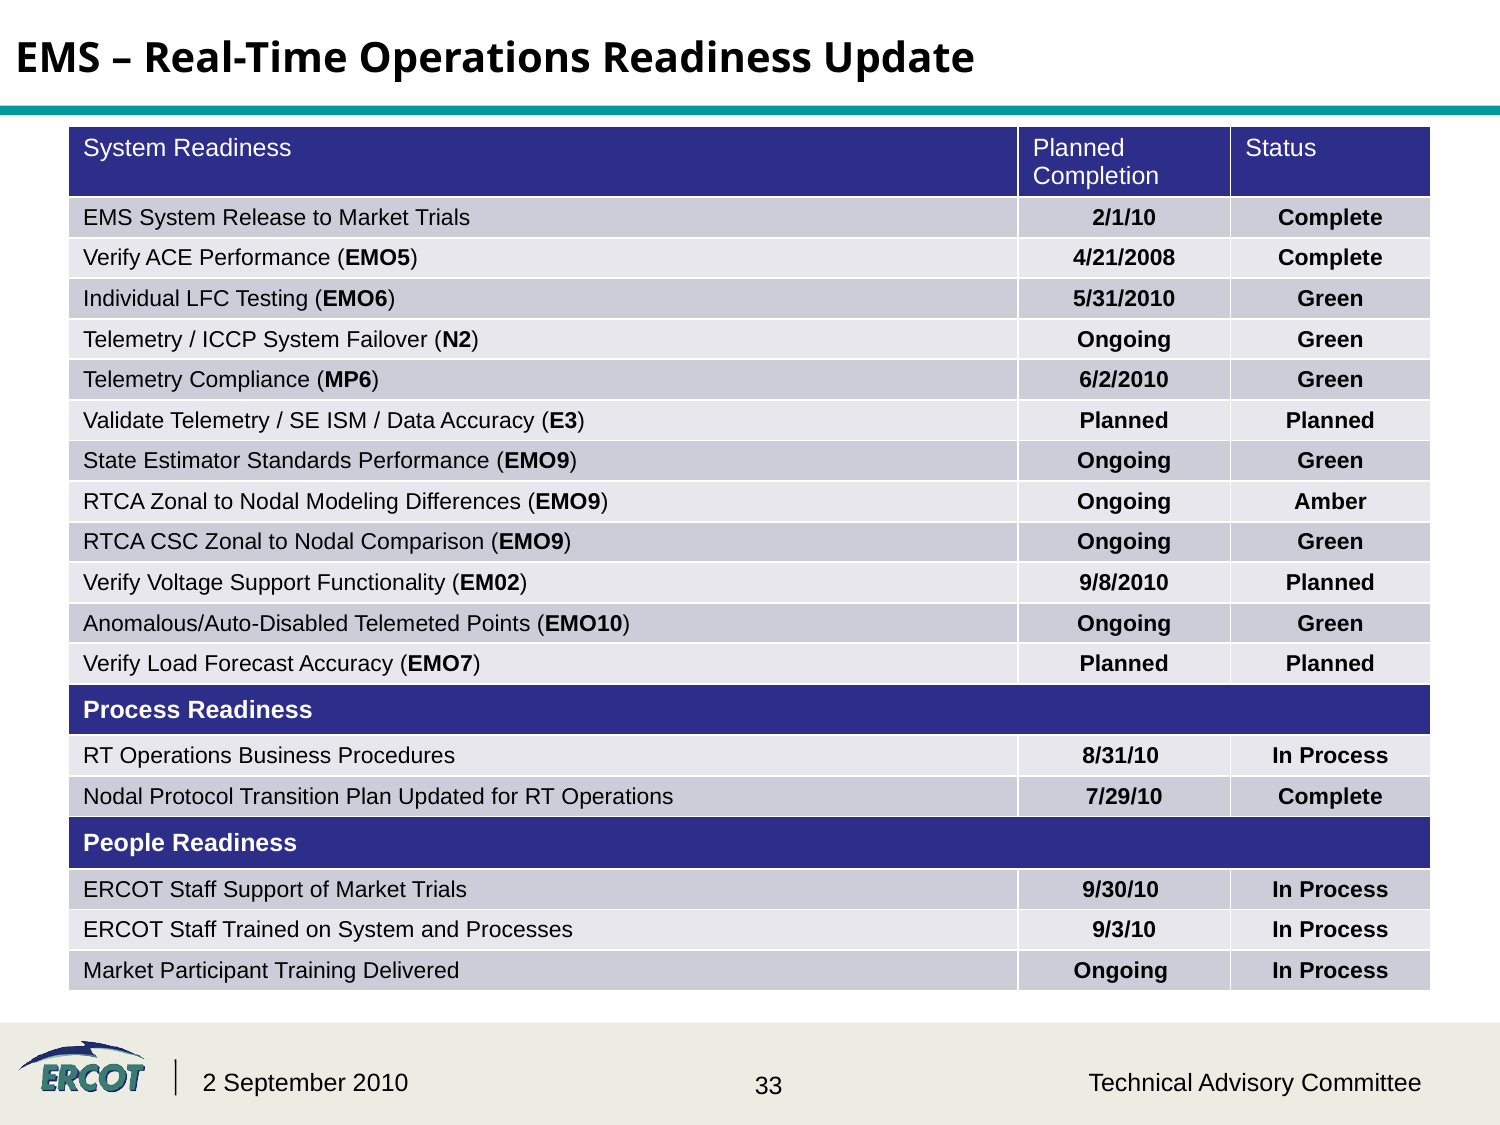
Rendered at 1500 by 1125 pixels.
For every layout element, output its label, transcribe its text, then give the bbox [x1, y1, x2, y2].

table_cell State Estimator Standards Performance (EMO9) [69, 441, 1017, 480]
table_header Status [1231, 127, 1430, 196]
table_cell Planned [1231, 644, 1430, 683]
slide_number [187, 1059, 538, 1125]
table_cell Complete [1231, 239, 1430, 277]
table_cell Complete [1231, 777, 1430, 816]
table_cell Anomalous/Auto-Disabled Telemeted Points (EMO10) [69, 604, 1017, 642]
table_cell Planned [1231, 563, 1430, 602]
table_cell Ongoing [1019, 523, 1230, 561]
table_cell RTCA Zonal to Nodal Modeling Differences (EMO9) [69, 482, 1017, 521]
footer Technical Advisory Committee [1024, 1059, 1438, 1125]
table_cell Green [1231, 604, 1430, 642]
table_cell 6/2/2010 [1019, 360, 1230, 399]
table_cell Individual LFC Testing (EMO6) [69, 279, 1017, 318]
table_cell Green [1231, 320, 1430, 358]
table_cell Planned [1019, 644, 1230, 683]
table_cell 8/31/10 [1019, 736, 1230, 775]
table_cell EMS System Release to Market Trials [69, 198, 1017, 237]
table_cell Verify Voltage Support Functionality (EM02) [69, 563, 1017, 602]
table_cell Verify Load Forecast Accuracy (EMO7) [69, 644, 1017, 683]
picture [10, 1031, 151, 1111]
table_cell Ongoing [1019, 482, 1230, 521]
table_cell In Process [1231, 870, 1430, 909]
table_cell Amber [1231, 482, 1430, 521]
table_cell Ongoing [1019, 320, 1230, 358]
table_cell Validate Telemetry / SE ISM / Data Accuracy (E3) [69, 401, 1017, 440]
table_cell Planned [1231, 401, 1430, 440]
table_cell RTCA CSC Zonal to Nodal Comparison (EMO9) [69, 523, 1017, 561]
table_cell Green [1231, 441, 1430, 480]
table_cell Process Readiness [69, 685, 1430, 734]
table_cell Planned [1019, 401, 1230, 440]
table_cell Nodal Protocol Transition Plan Updated for RT Operations [69, 777, 1017, 816]
table_cell 5/31/2010 [1019, 279, 1230, 318]
table_cell ERCOT Staff Support of Market Trials [69, 870, 1017, 909]
table_cell Telemetry Compliance (MP6) [69, 360, 1017, 399]
table_cell Complete [1231, 198, 1430, 237]
table_cell RT Operations Business Procedures [69, 736, 1017, 775]
table_cell Market Participant Training Delivered [69, 951, 1017, 990]
table_cell 4/21/2008 [1019, 239, 1230, 277]
table_header System Readiness [69, 127, 1017, 196]
table_cell People Readiness [69, 817, 1430, 868]
table_cell In Process [1231, 951, 1430, 990]
table_cell 7/29/10 [1019, 777, 1230, 816]
table_cell In Process [1231, 736, 1430, 775]
table_header Planned Completion [1019, 127, 1230, 196]
table_cell Green [1231, 523, 1430, 561]
table_cell Ongoing [1019, 951, 1230, 990]
table_cell ERCOT Staff Trained on System and Processes [69, 910, 1017, 949]
table_cell 9/3/10 [1019, 910, 1230, 949]
table_cell Verify ACE Performance (EMO5) [69, 239, 1017, 277]
table_cell Telemetry / ICCP System Failover (N2) [69, 320, 1017, 358]
table_cell In Process [1231, 910, 1430, 949]
table_cell Green [1231, 279, 1430, 318]
table_cell Ongoing [1019, 441, 1230, 480]
table_cell 2/1/10 [1019, 198, 1230, 237]
text_box EMS – Real-Time Operations Readiness Update [0, 0, 1500, 113]
table_cell Green [1231, 360, 1430, 399]
table_cell Ongoing [1019, 604, 1230, 642]
table_cell 9/30/10 [1019, 870, 1230, 909]
table_cell 9/8/2010 [1019, 563, 1230, 602]
